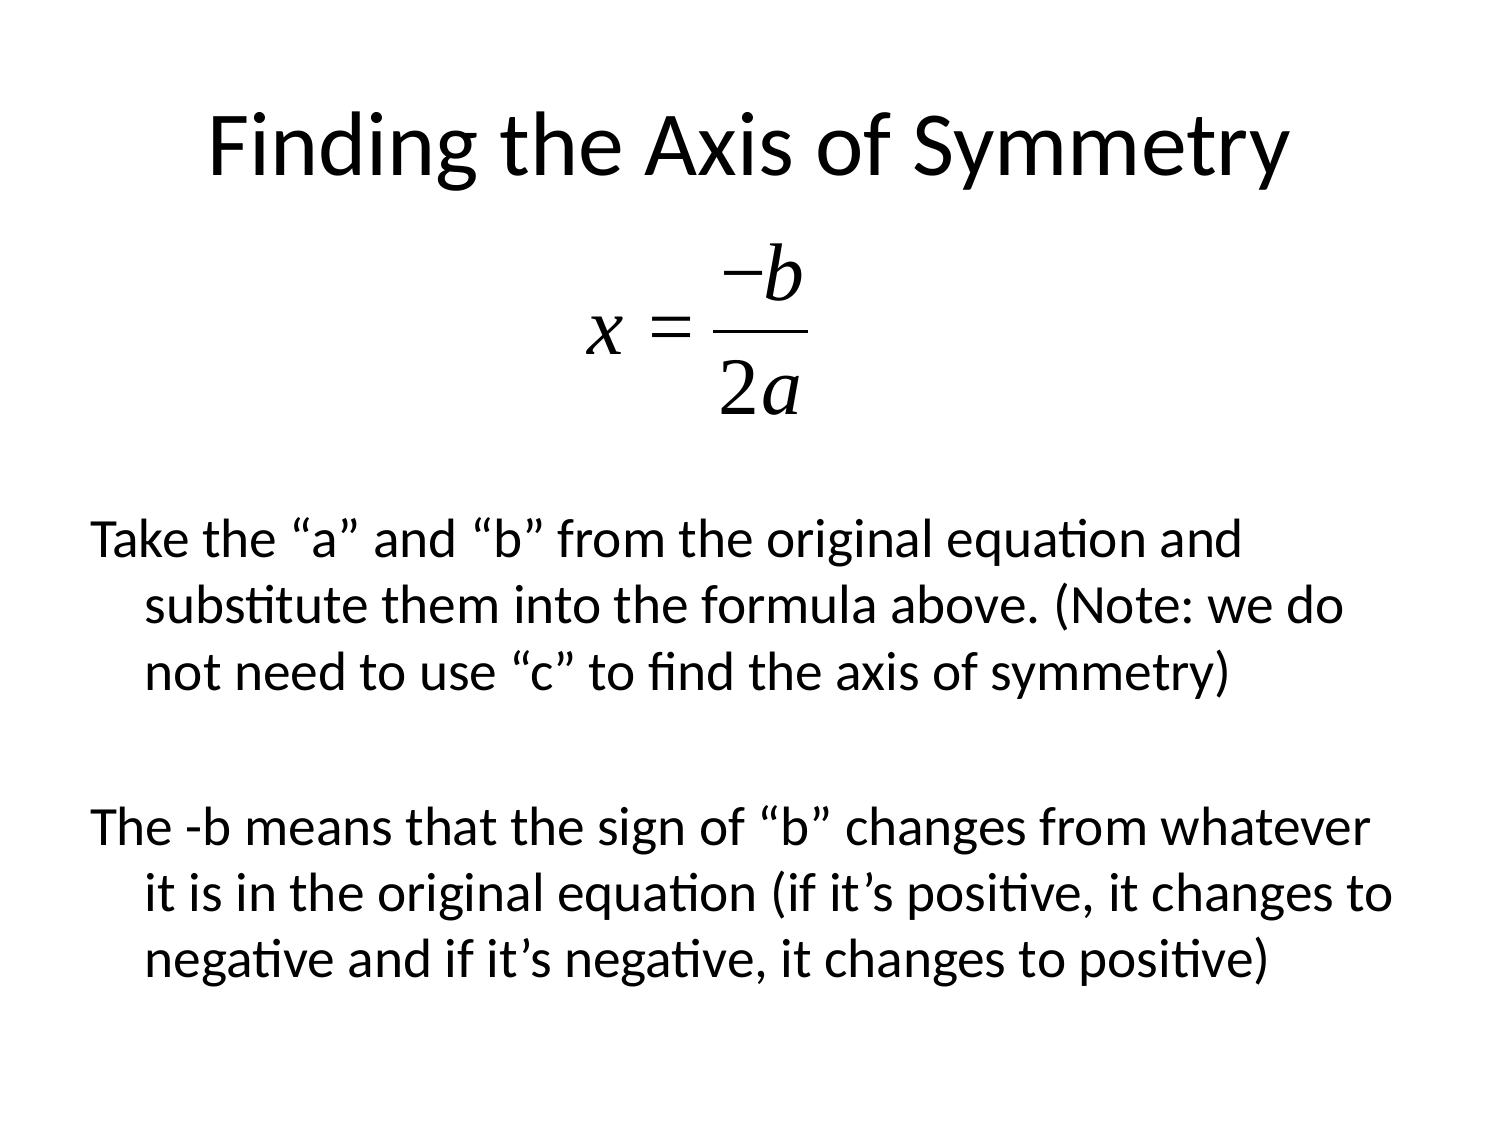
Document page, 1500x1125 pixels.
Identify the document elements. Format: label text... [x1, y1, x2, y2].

list Take the “a” and “b” from the original equation and substitute them into the formula above. (Note: we do not need to use “c” to find the axis of symmetry) The -b means that the sign of “b” changes from whatever it is in the original equation (if it’s positive, it changes to negative and if it’s negative, it changes to positive) [75, 262, 1425, 1005]
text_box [569, 232, 816, 424]
title Finding the Axis of Symmetry [75, 45, 1425, 233]
